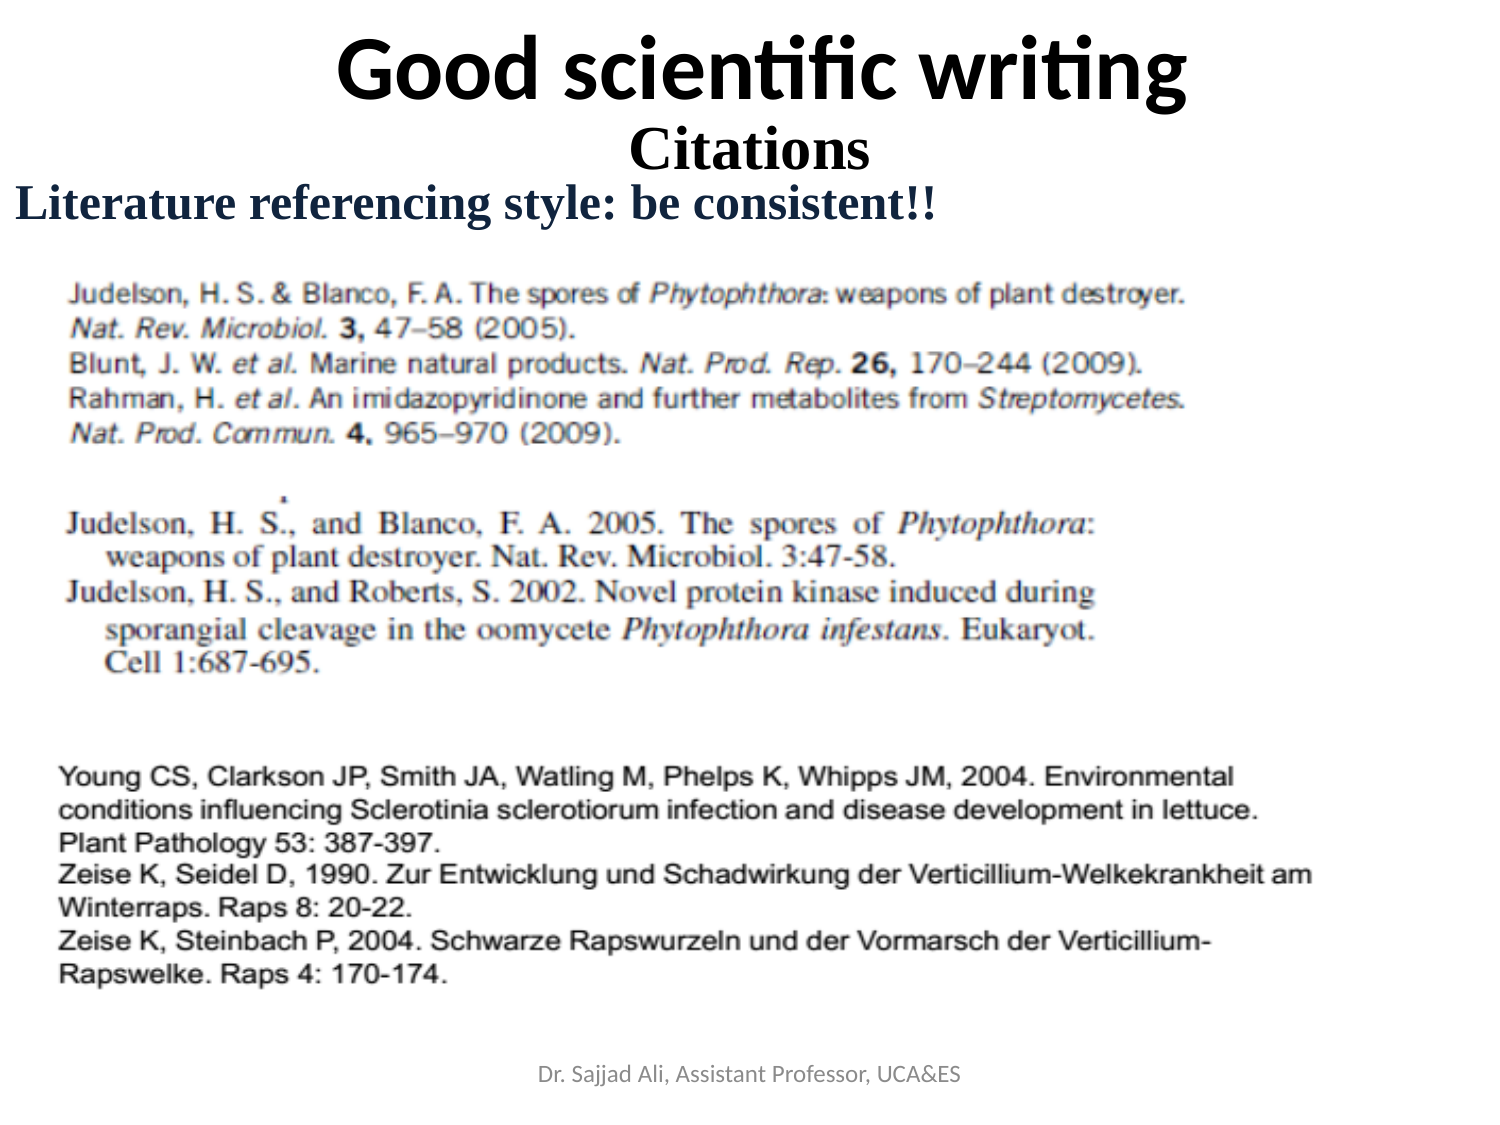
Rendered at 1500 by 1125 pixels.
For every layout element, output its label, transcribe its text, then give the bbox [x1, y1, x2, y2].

text_box Citations [613, 99, 887, 190]
text_box Good scientific writing [124, 0, 1400, 125]
subtitle Literature referencing style: be consistent!! [0, 162, 1500, 250]
footer Dr. Sajjad Ali, Assistant Professor, UCA&ES [512, 1042, 988, 1103]
picture [41, 262, 1326, 1013]
